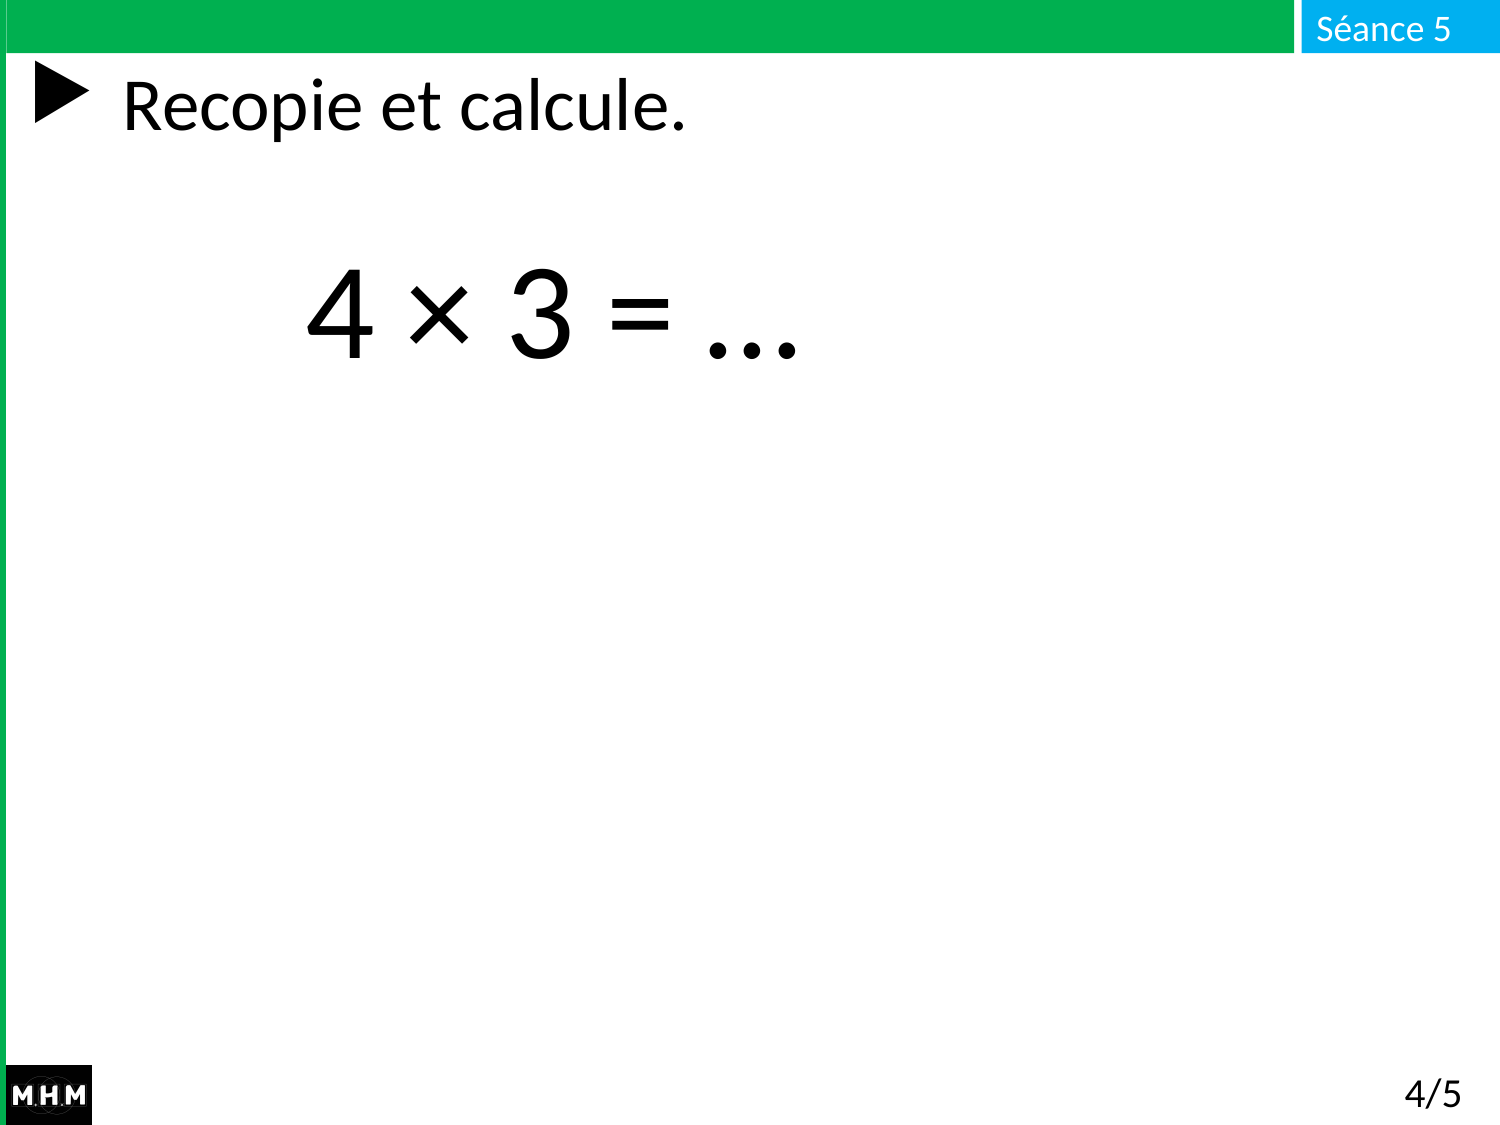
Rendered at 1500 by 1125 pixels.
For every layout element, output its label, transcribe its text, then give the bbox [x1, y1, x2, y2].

title Recopie et calcule. [13, 58, 1397, 154]
picture [6, 1065, 92, 1125]
text_box 4/5 [1389, 1064, 1500, 1125]
text_box 4 × 3 = … [144, 201, 995, 396]
